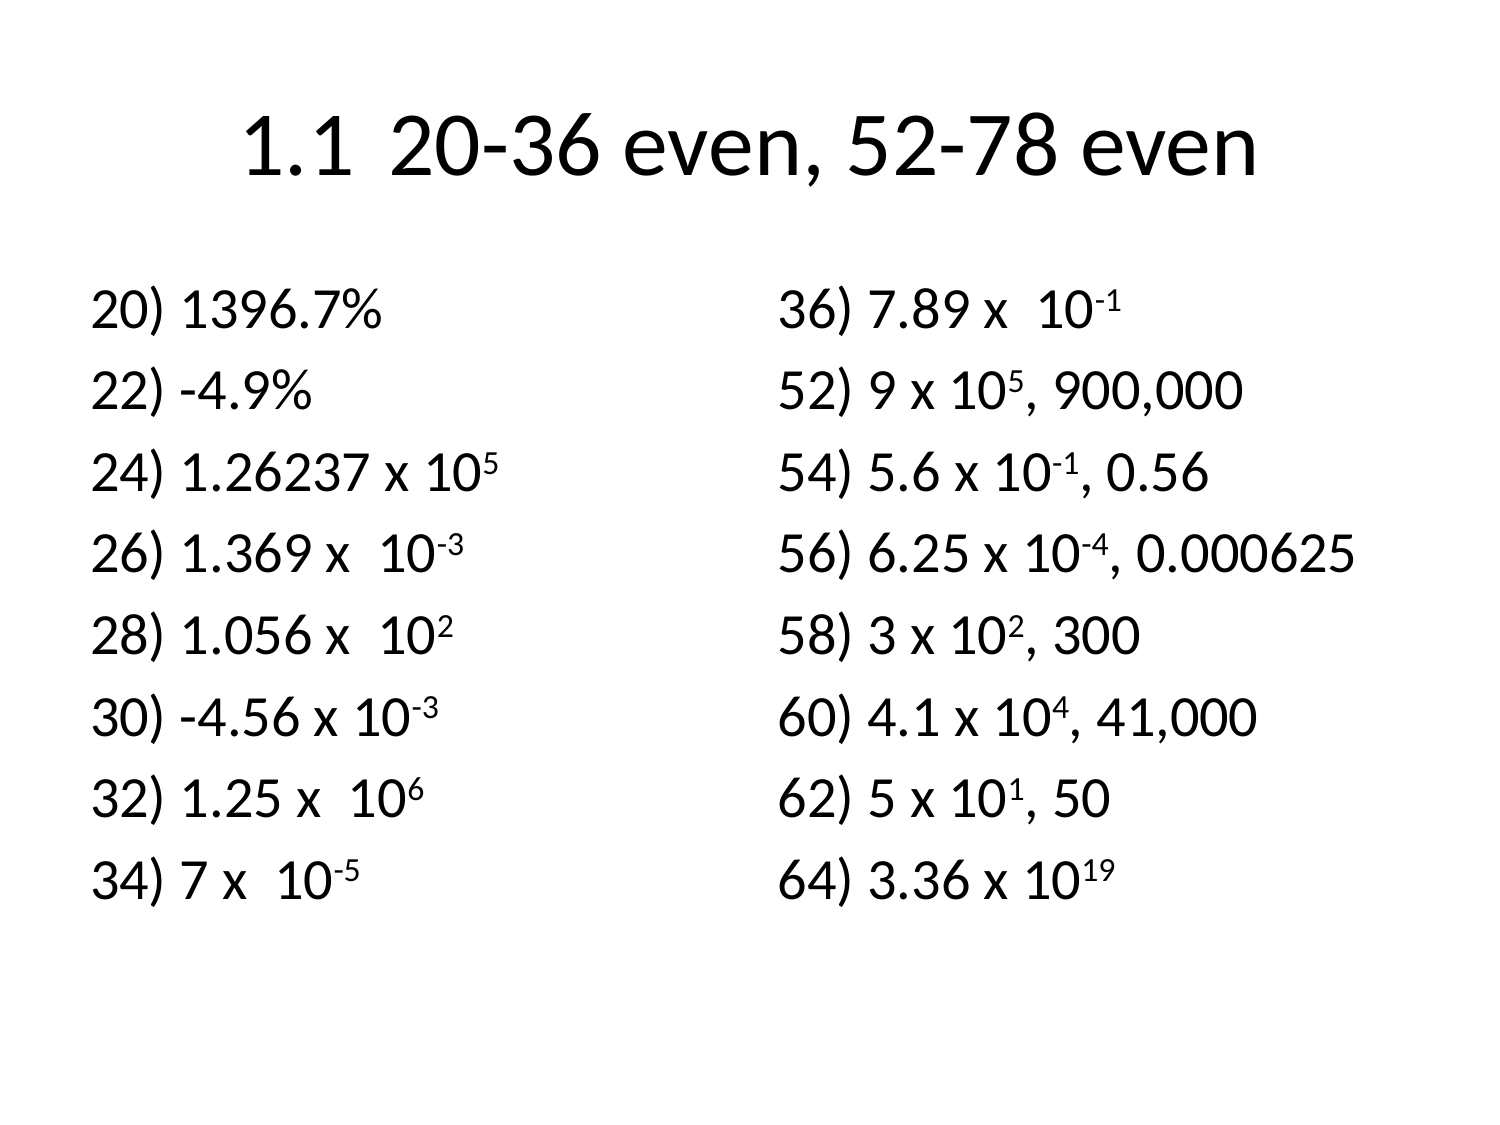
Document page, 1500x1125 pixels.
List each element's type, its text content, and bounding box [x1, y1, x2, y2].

title 1.1 20-36 even, 52-78 even [75, 45, 1425, 233]
list 36) 7.89 x 10-1 52) 9 x 105, 900,000 54) 5.6 x 10-1, 0.56 56) 6.25 x 10-4, 0.000625 58) 3 x 102, 300 60) 4.1 x 104, 41,000 62) 5 x 101, 50 64) 3.36 x 1019 [762, 262, 1425, 1005]
list 20) 1396.7% 22) -4.9% 24) 1.26237 x 105 26) 1.369 x 10-3 28) 1.056 x 102 30) -4.56 x 10-3 32) 1.25 x 106 34) 7 x 10-5 [75, 262, 738, 1005]
